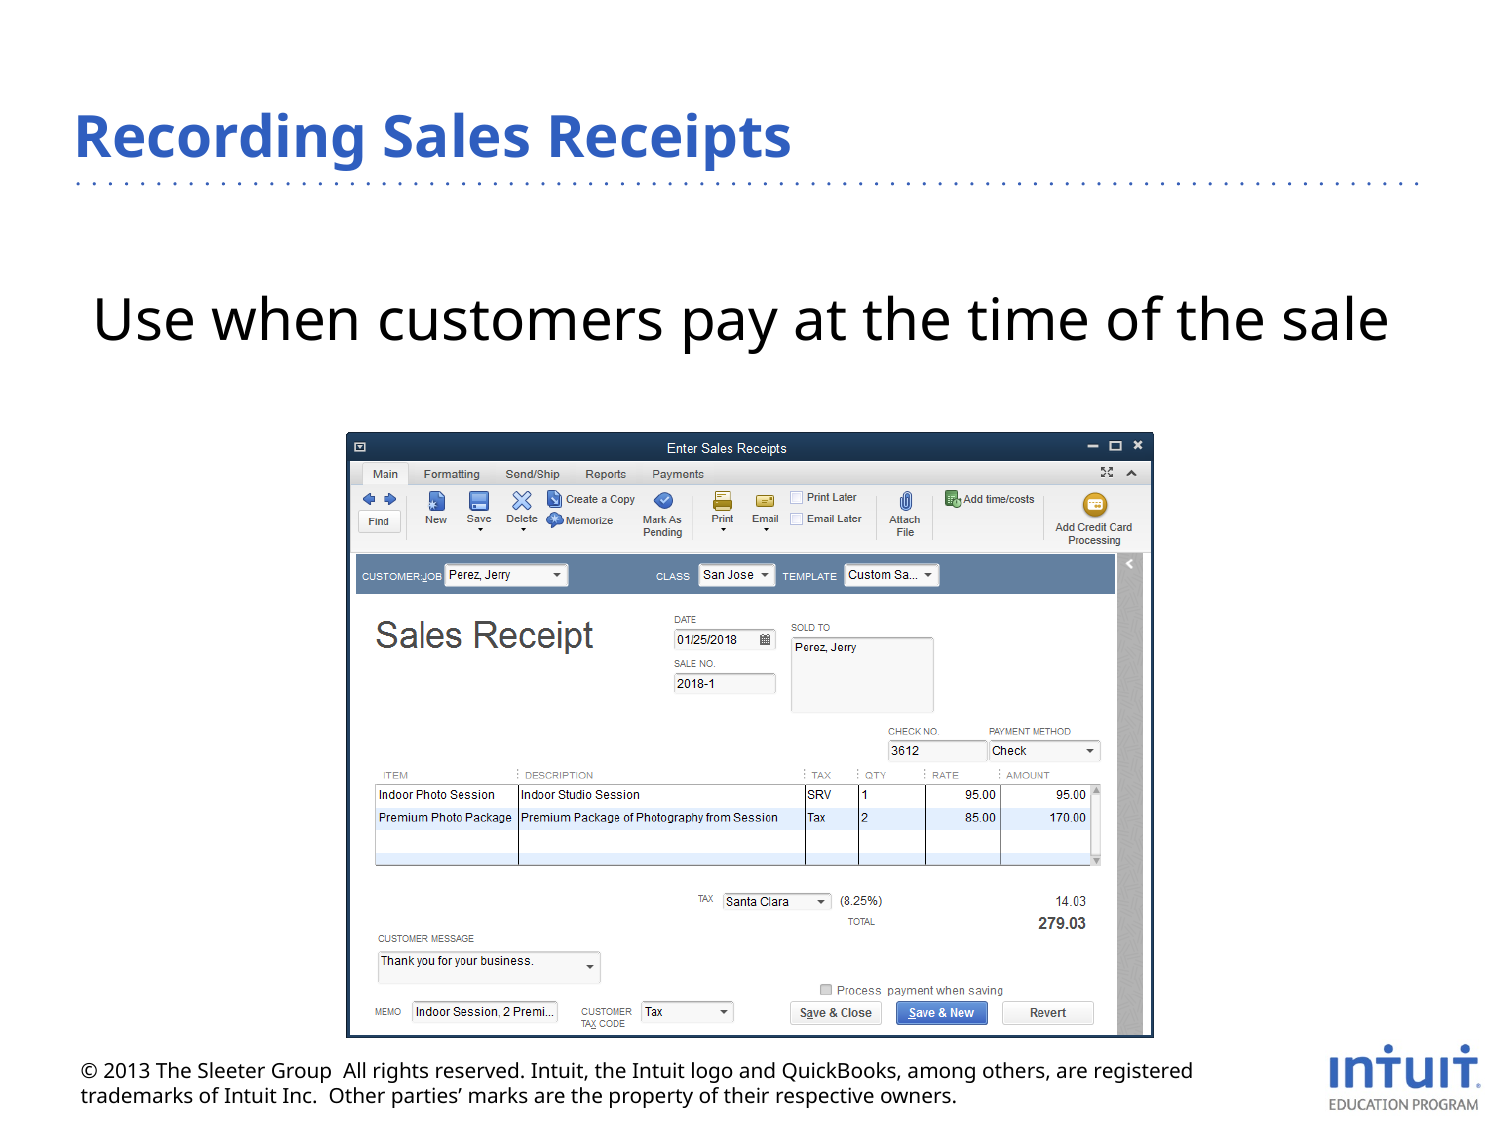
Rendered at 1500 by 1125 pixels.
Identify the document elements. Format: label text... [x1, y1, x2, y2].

picture [345, 432, 1154, 1038]
list Use when customers pay at the time of the sale [75, 275, 1425, 825]
title Recording Sales Receipts [73, 62, 1424, 169]
picture [1325, 1039, 1485, 1116]
